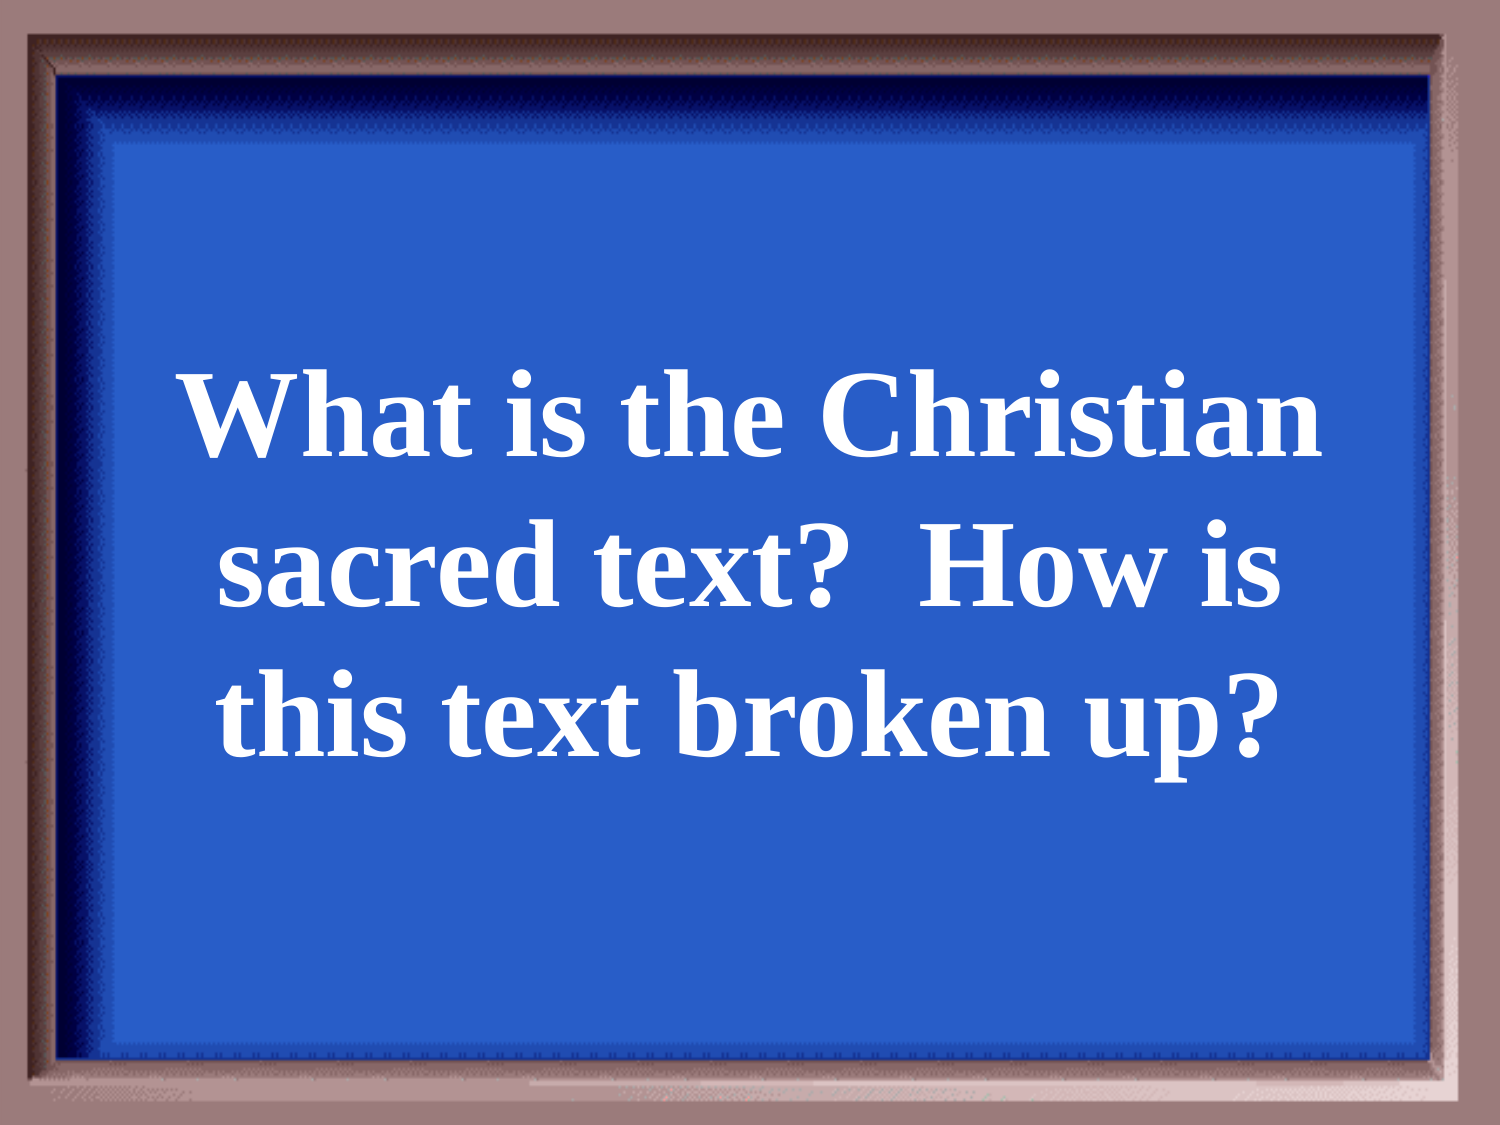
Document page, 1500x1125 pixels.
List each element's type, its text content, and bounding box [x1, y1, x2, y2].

title What is the Christian sacred text? How is this text broken up? [112, 462, 1388, 650]
picture [0, 0, 1500, 1125]
